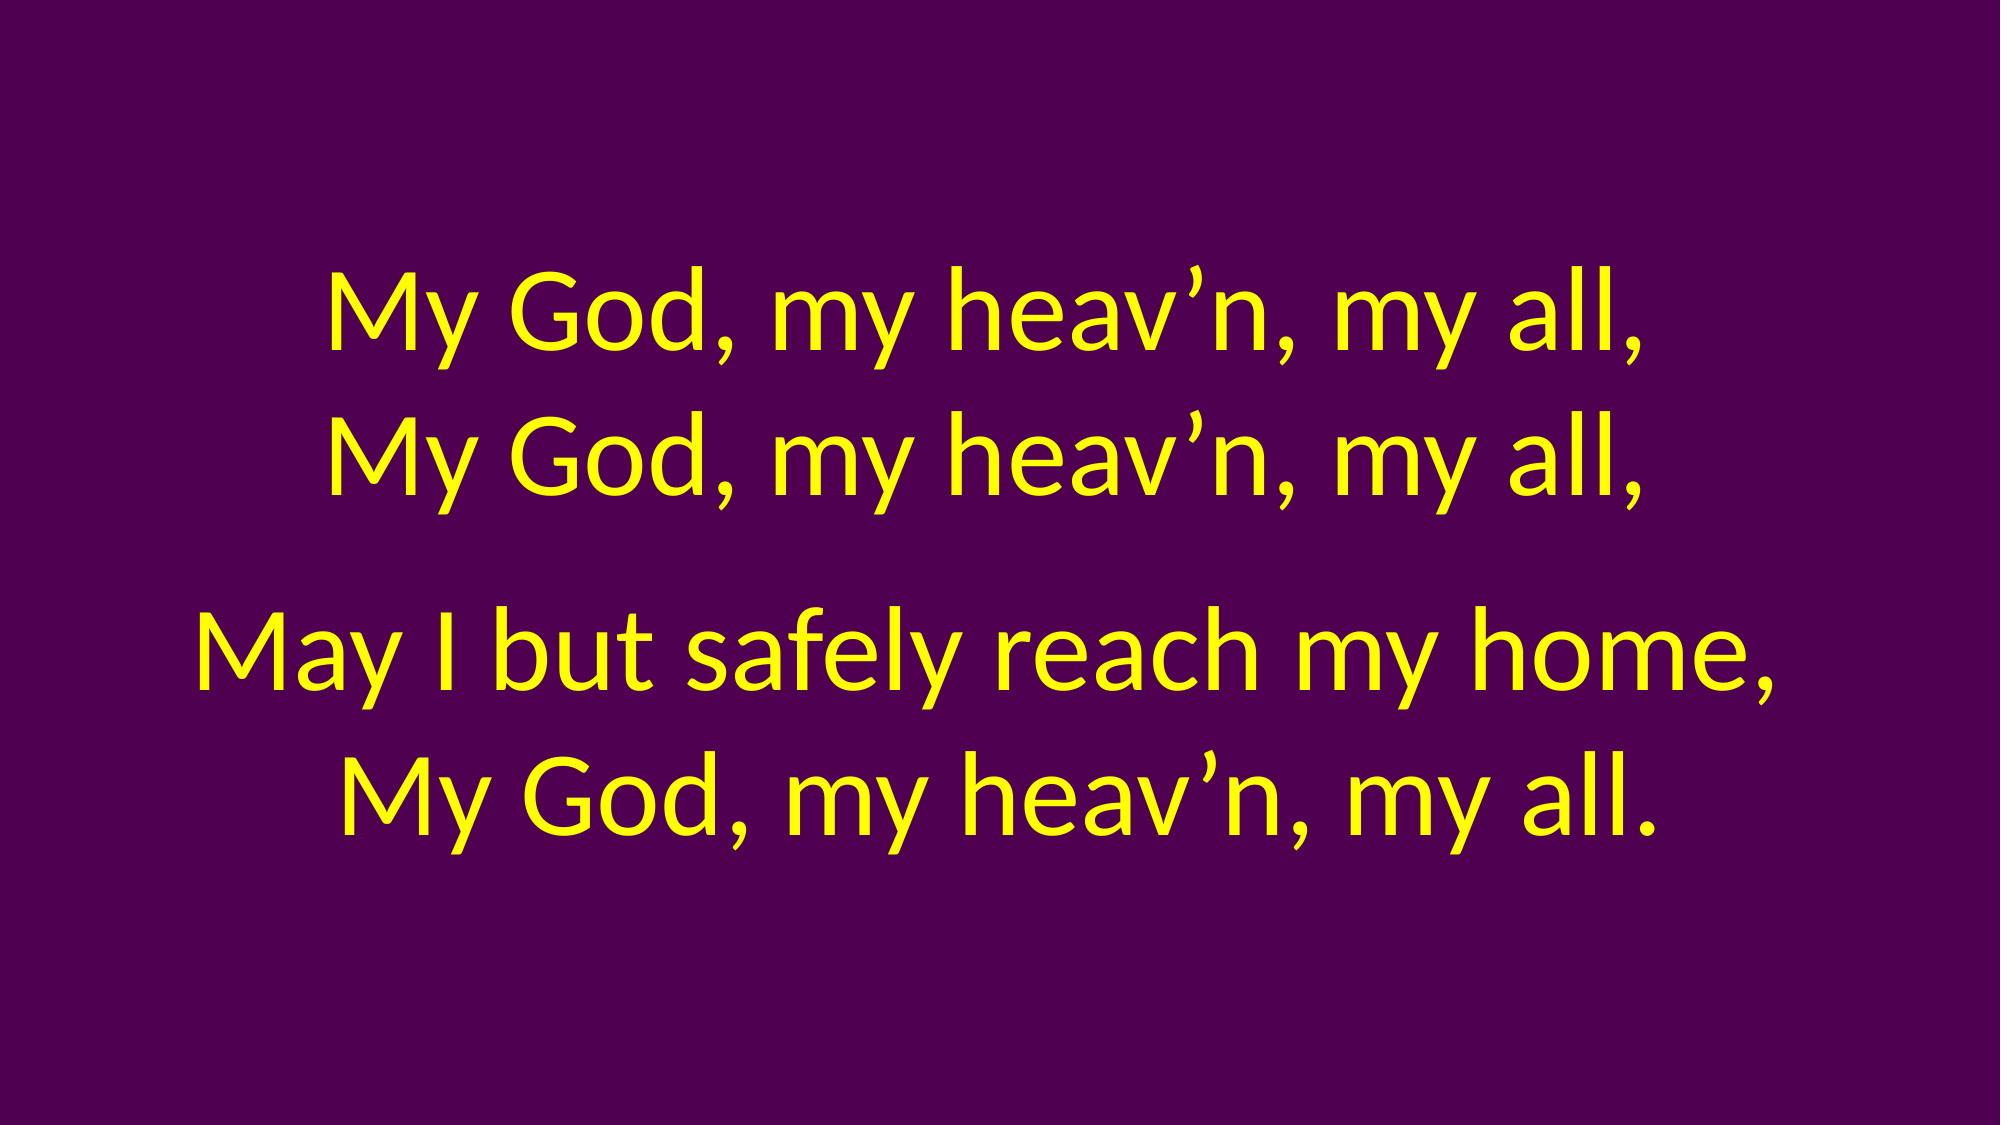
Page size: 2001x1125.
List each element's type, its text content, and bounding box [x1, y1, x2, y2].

text_box My God, my heav’n, my all, My God, my heav’n, my all, May I but safely reach my home, My God, my heav’n, my all. [0, 222, 2000, 867]
